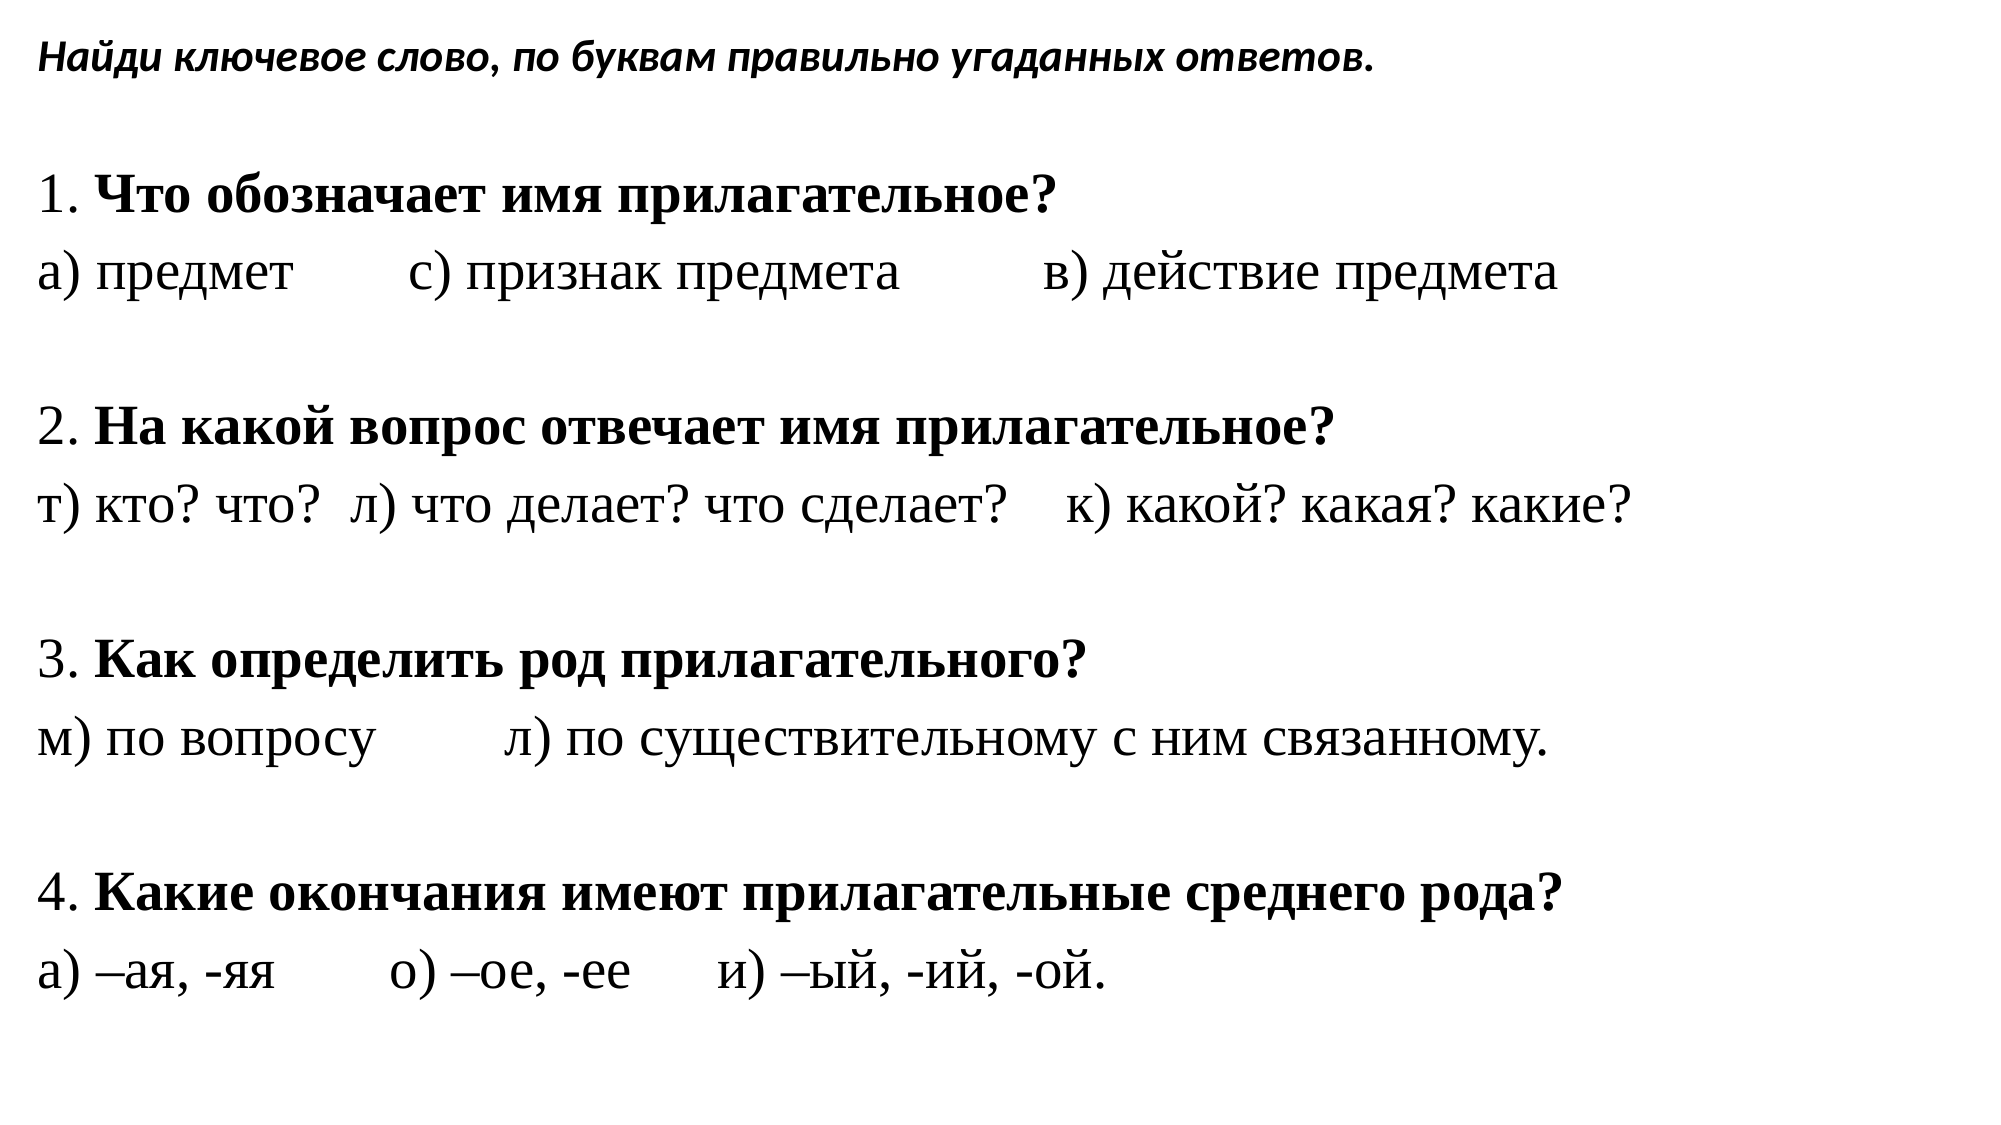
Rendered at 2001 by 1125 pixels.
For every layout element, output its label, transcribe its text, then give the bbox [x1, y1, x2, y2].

list Найди ключевое слово, по буквам правильно угаданных ответов. 1. Что обозначает имя прилагательное? а) предмет с) признак предмета в) действие предмета 2. На какой вопрос отвечает имя прилагательное? т) кто? что? л) что делает? что сделает? к) какой? какая? какие? 3. Как определить род прилагательного? м) по вопросу л) по существительному с ним связанному. 4. Какие окончания имеют прилагательные среднего рода? а) –ая, -яя о) –ое, -ее и) –ый, -ий, -ой. [22, 24, 1962, 1096]
